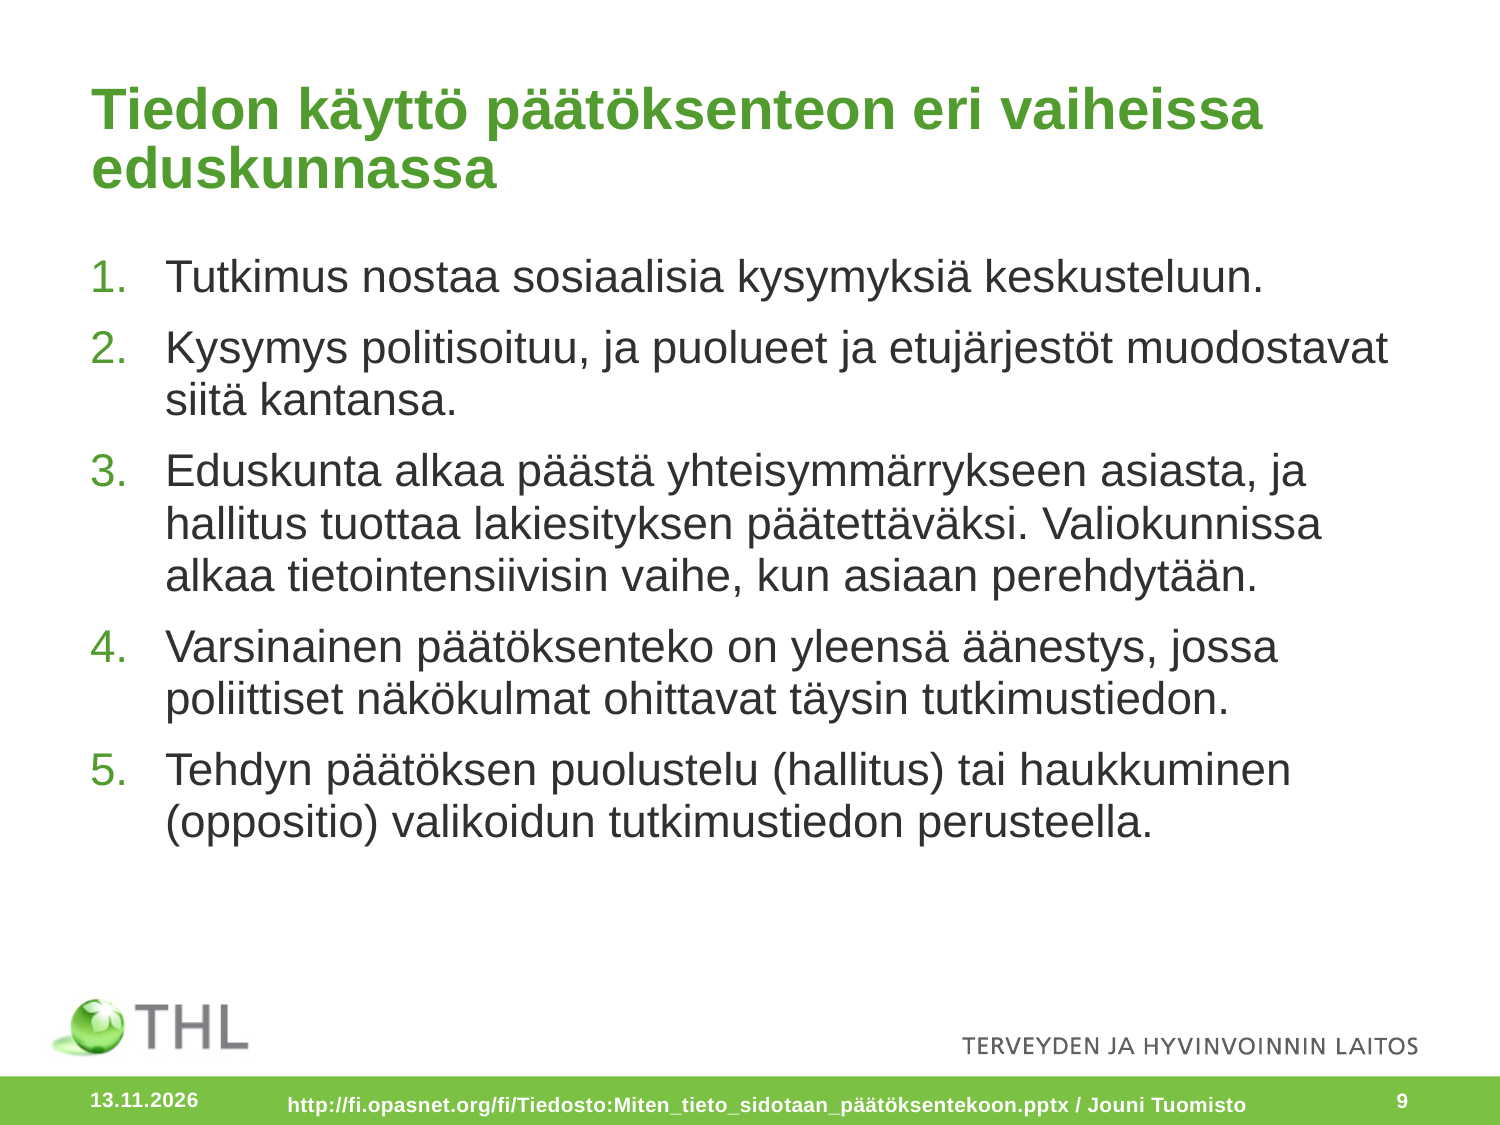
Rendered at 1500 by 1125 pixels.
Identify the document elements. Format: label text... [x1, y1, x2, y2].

list Tutkimus nostaa sosiaalisia kysymyksiä keskusteluun. Kysymys politisoituu, ja puolueet ja etujärjestöt muodostavat siitä kantansa. Eduskunta alkaa päästä yhteisymmärrykseen asiasta, ja hallitus tuottaa lakiesityksen päätettäväksi. Valiokunnissa alkaa tietointensiivisin vaihe, kun asiaan perehdytään. Varsinainen päätöksenteko on yleensä äänestys, jossa poliittiset näkökulmat ohittavat täysin tutkimustiedon. Tehdyn päätöksen puolustelu (hallitus) tai haukkuminen (oppositio) valikoidun tutkimustiedon perusteella. [74, 243, 1424, 965]
picture [24, 983, 275, 1067]
slide_number 9 [1245, 1082, 1424, 1118]
title Tiedon käyttö päätöksenteon eri vaiheissa eduskunnassa [76, 42, 1424, 209]
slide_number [74, 1080, 255, 1118]
footer http://fi.opasnet.org/fi/Tiedosto:Miten_tieto_sidotaan_päätöksentekoon.pptx / Jouni Tuomisto [253, 1082, 1282, 1125]
